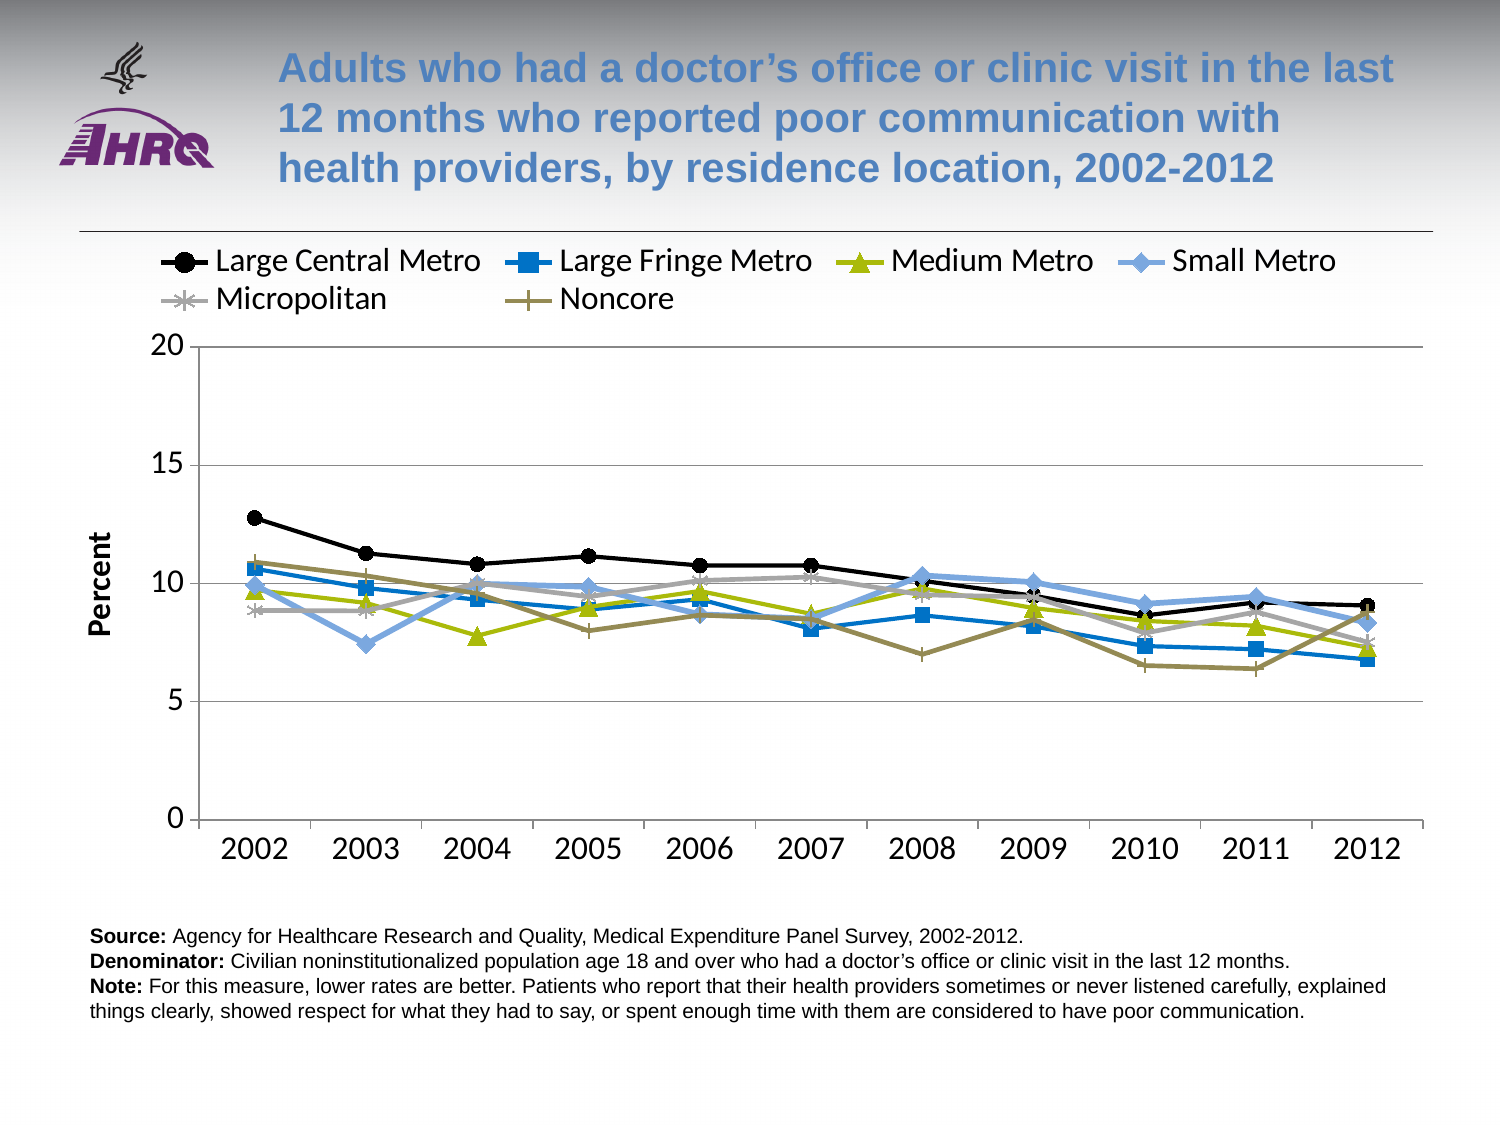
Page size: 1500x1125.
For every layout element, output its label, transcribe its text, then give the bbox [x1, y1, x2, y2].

chart [74, 239, 1426, 886]
title Adults who had a doctor’s office or clinic visit in the last 12 months who reported poor communication with health providers, by residence location, 2002-2012 [262, 45, 1425, 188]
picture [0, 0, 1500, 1125]
text_box Source: Agency for Healthcare Research and Quality, Medical Expenditure Panel Survey, 2002-2012. Denominator: Civilian noninstitutionalized population age 18 and over who had a doctor’s office or clinic visit in the last 12 months. Note: For this measure, lower rates are better. Patients who report that their health providers sometimes or never listened carefully, explained things clearly, showed respect for what they had to say, or spent enough time with them are considered to have poor communication. [74, 914, 1425, 1030]
